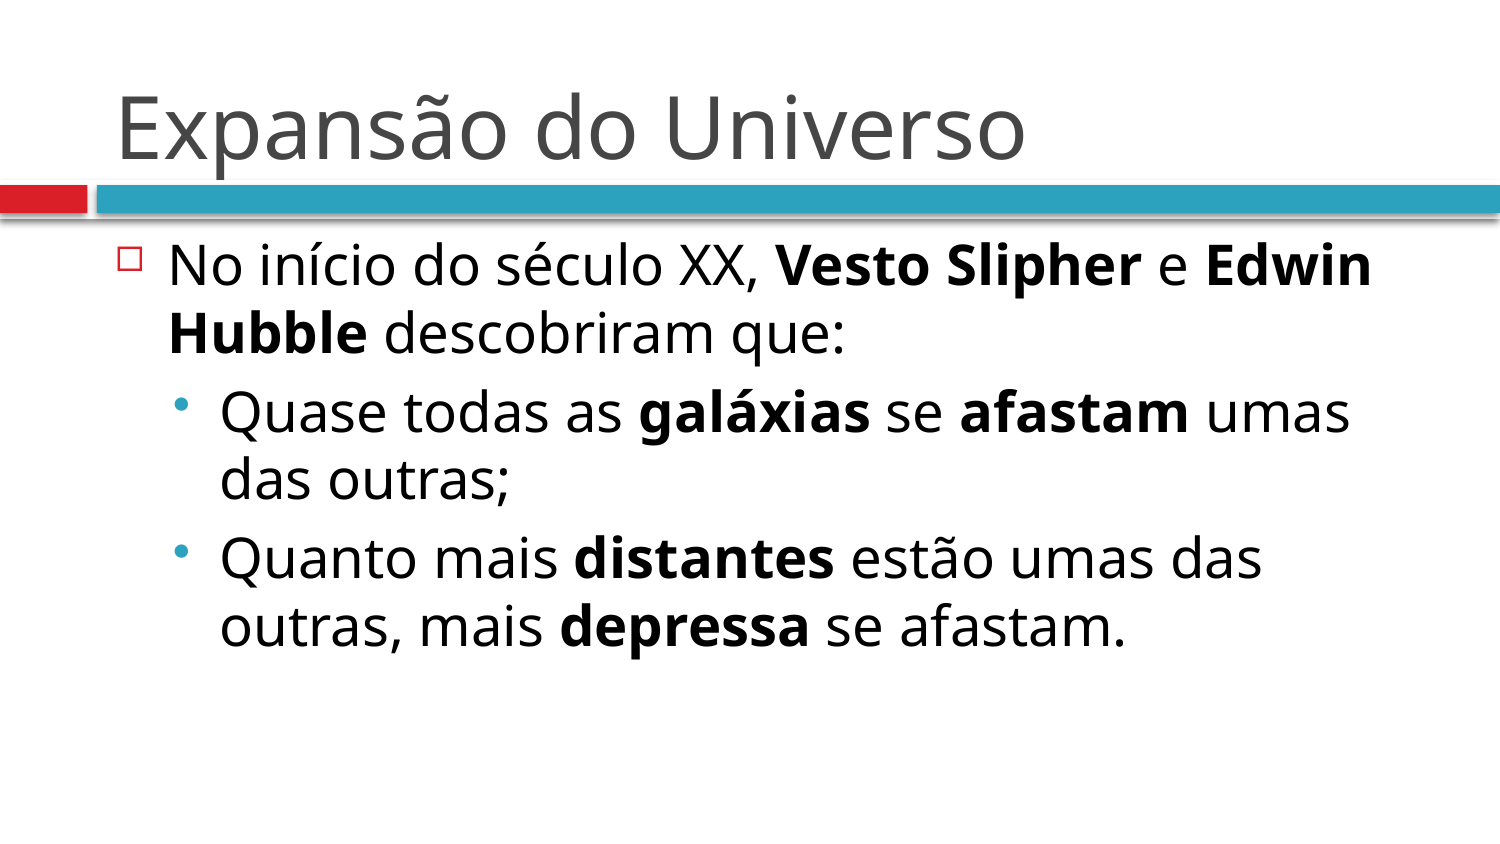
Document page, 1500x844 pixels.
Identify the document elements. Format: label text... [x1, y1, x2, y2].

list No início do século XX, Vesto Slipher e Edwin Hubble descobriram que: Quase todas as galáxias se afastam umas das outras; Quanto mais distantes estão umas das outras, mais depressa se afastam. [99, 221, 1471, 760]
title Expansão do Universo [99, 19, 1438, 185]
